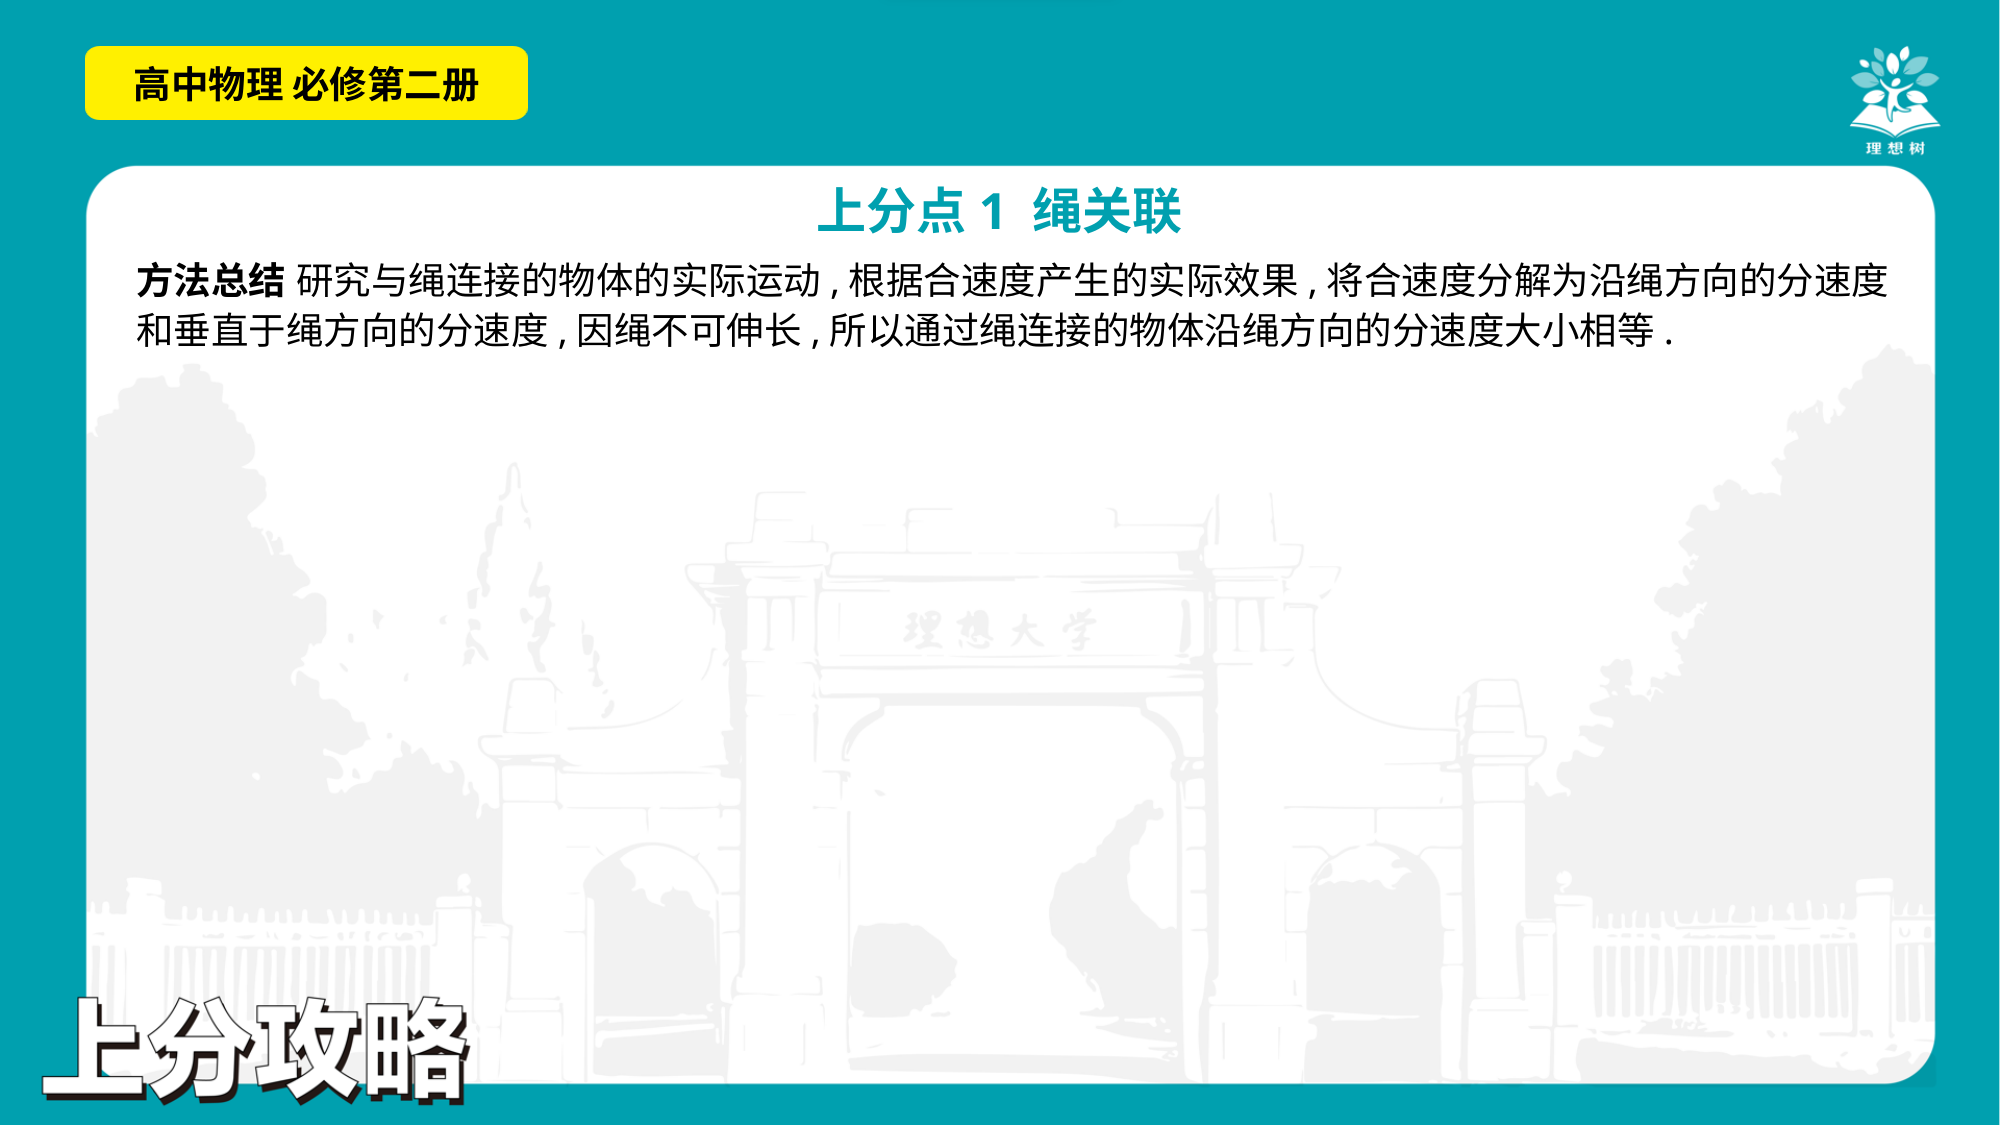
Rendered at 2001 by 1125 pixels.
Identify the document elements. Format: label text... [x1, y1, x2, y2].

picture [0, 0, 2000, 1125]
text_box 方法总结 研究与绳连接的物体的实际运动,根据合速度产生的实际效果,将合速度分解为沿绳方向的分速度 和垂直于绳方向的分速度,因绳不可伸长,所以通过绳连接的物体沿绳方向的分速度大小相等. [136, 248, 1865, 349]
